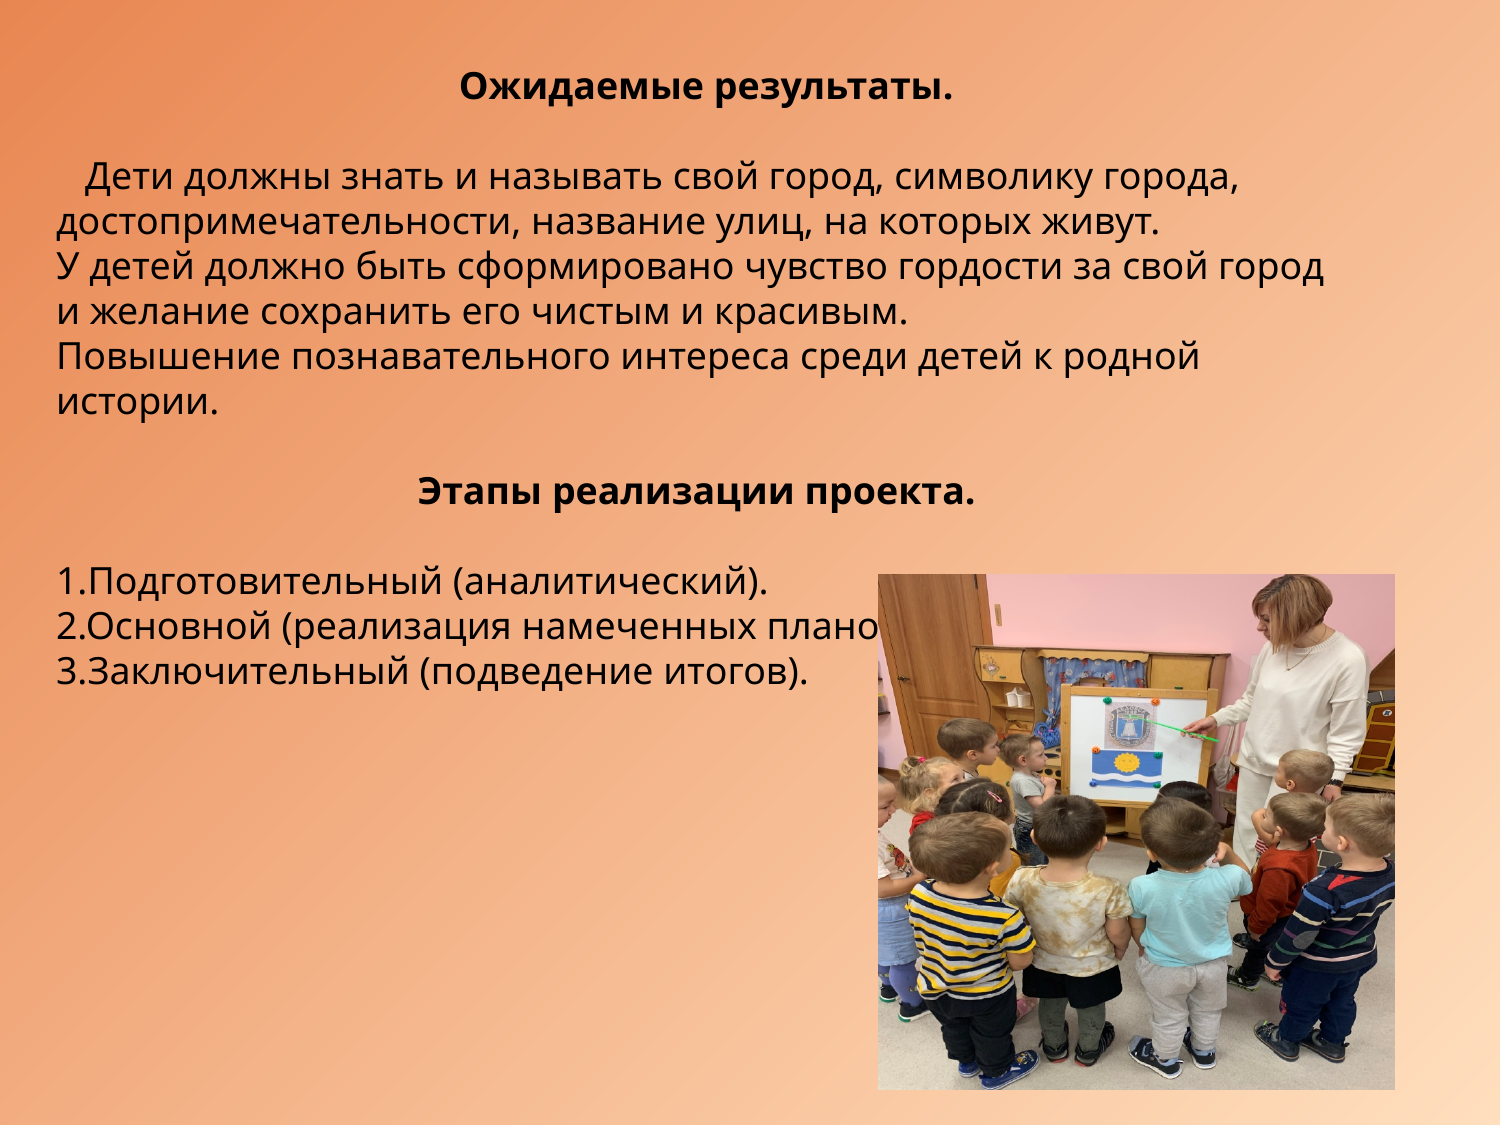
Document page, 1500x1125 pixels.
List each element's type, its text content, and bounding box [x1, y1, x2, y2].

text_box Ожидаемые результаты. Дети должны знать и называть свой город, символику города, достопримечательности, название улиц, на которых живут. У детей должно быть сформировано чувство гордости за свой город и желание сохранить его чистым и красивым. Повышение познавательного интереса среди детей к родной истории. Этапы реализации проекта. 1.Подготовительный (аналитический). 2.Основной (реализация намеченных планов). 3.Заключительный (подведение итогов). [41, 54, 1353, 745]
picture [878, 573, 1395, 1091]
